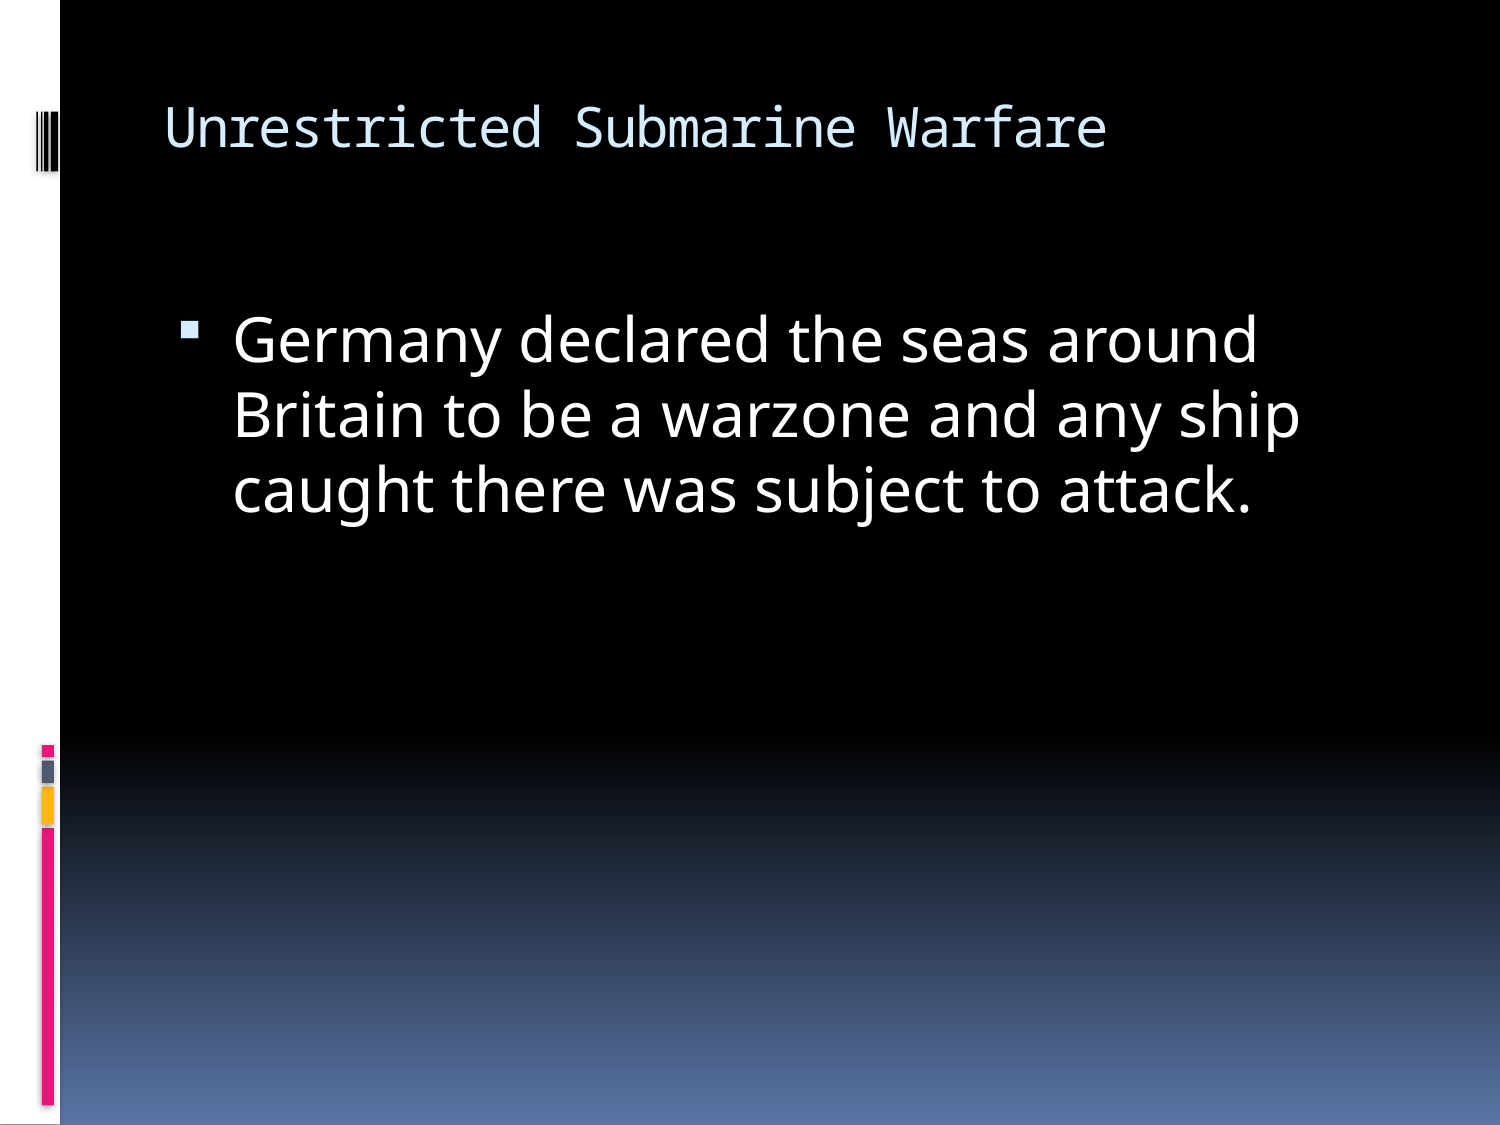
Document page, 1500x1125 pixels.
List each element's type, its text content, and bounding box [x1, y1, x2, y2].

title Unrestricted Submarine Warfare [150, 83, 1425, 234]
list Germany declared the seas around Britain to be a warzone and any ship caught there was subject to attack. [150, 292, 1425, 1043]
